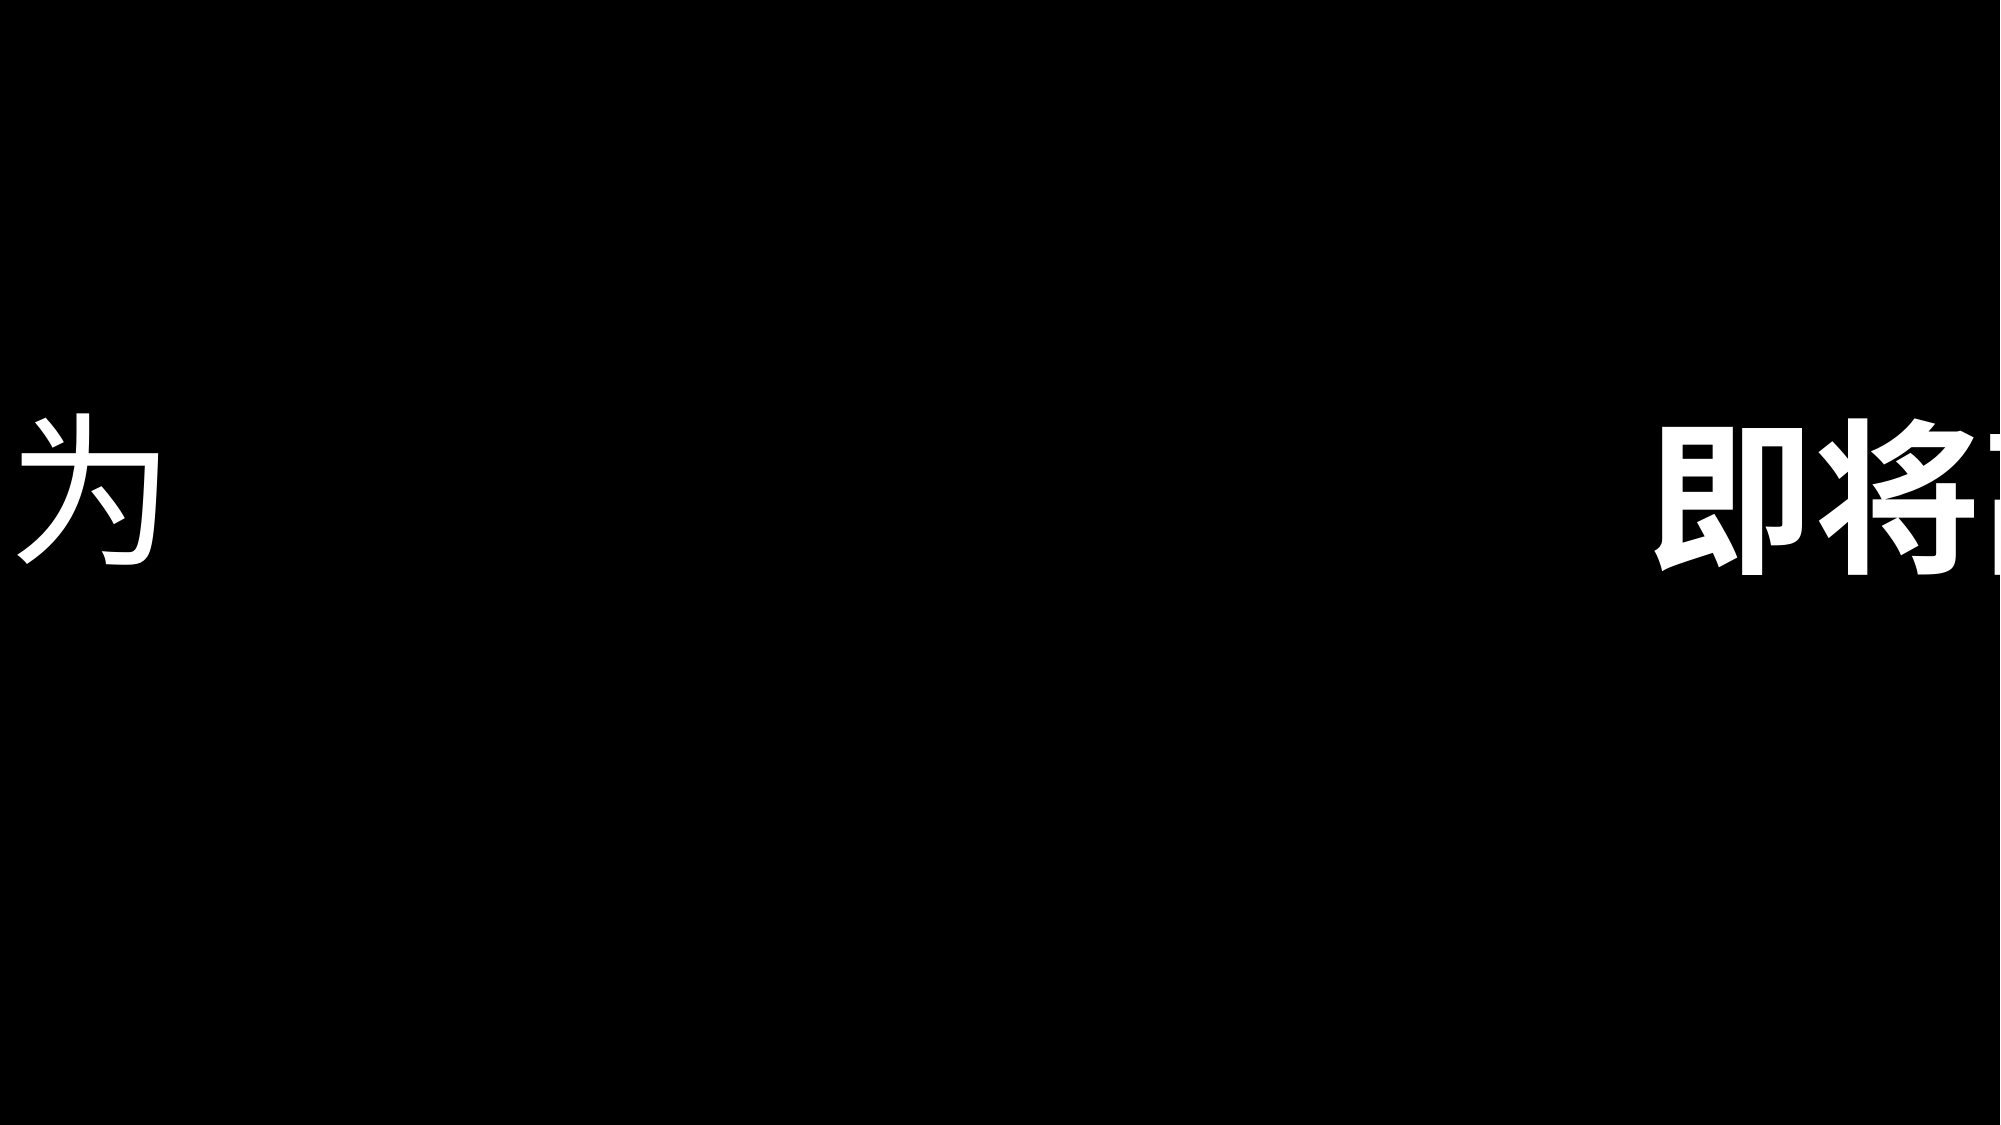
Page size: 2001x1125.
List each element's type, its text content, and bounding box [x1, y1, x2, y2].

text_box 我们为 [0, 386, 176, 587]
text_box [0, 0, 2000, 1125]
text_box 即将高考的 [1632, 386, 2000, 602]
